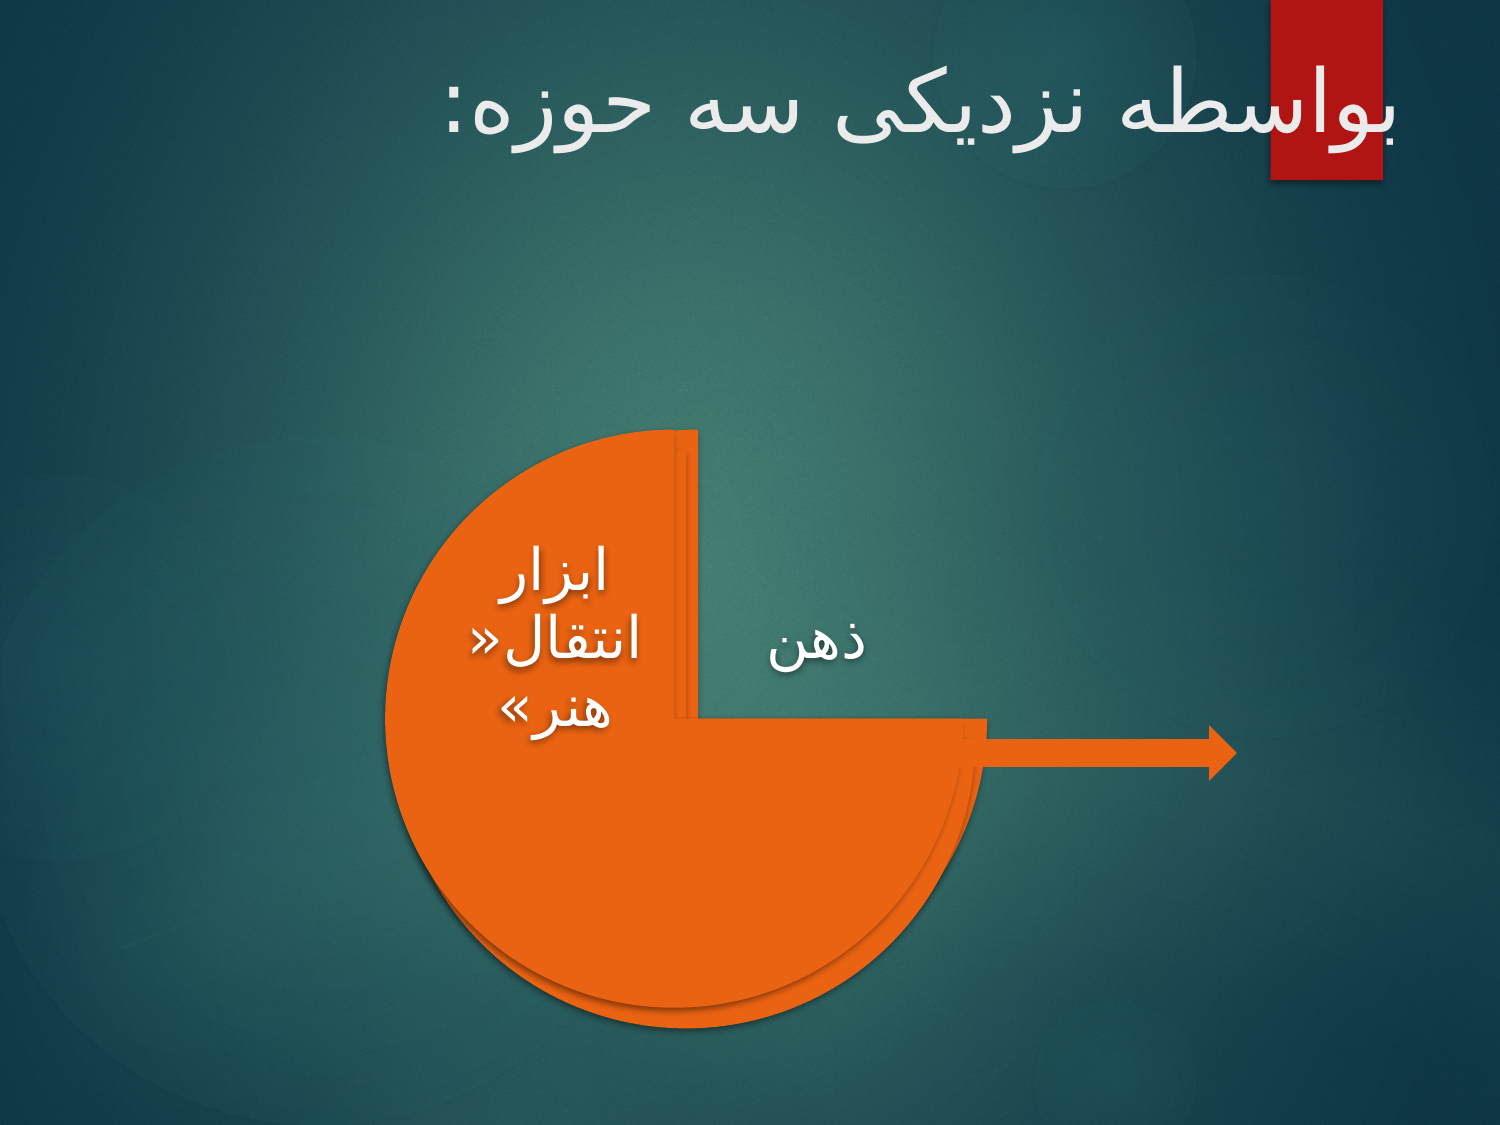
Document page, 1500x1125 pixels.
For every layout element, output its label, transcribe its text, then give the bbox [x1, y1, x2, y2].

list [135, 336, 1237, 1026]
title بواسطه نزدیکی سه حوزه: [425, 37, 1500, 268]
